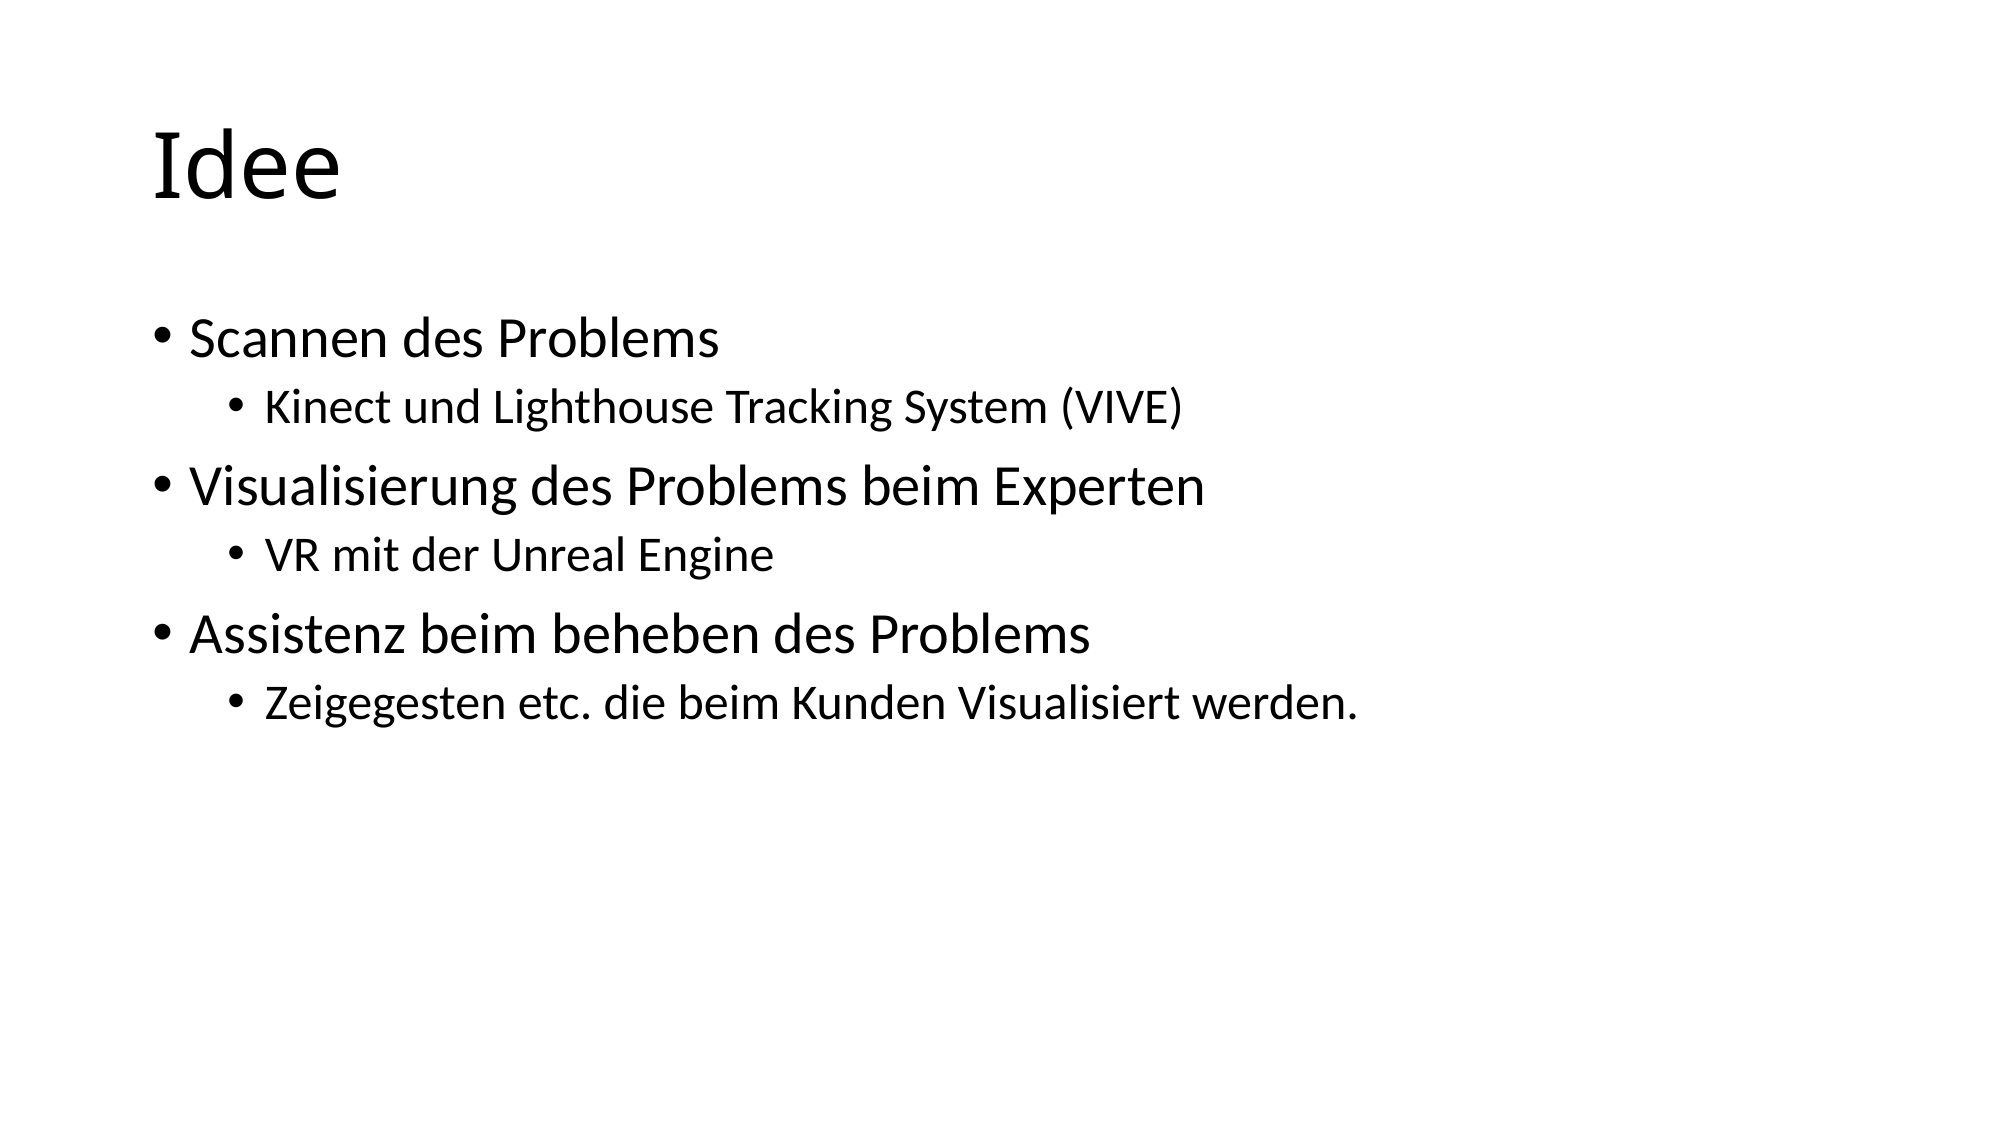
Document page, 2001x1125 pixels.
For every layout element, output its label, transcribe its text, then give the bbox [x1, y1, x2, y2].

title Idee [137, 59, 1863, 278]
list Scannen des Problems Kinect und Lighthouse Tracking System (VIVE) Visualisierung des Problems beim Experten VR mit der Unreal Engine Assistenz beim beheben des Problems Zeigegesten etc. die beim Kunden Visualisiert werden. [137, 299, 1863, 1014]
